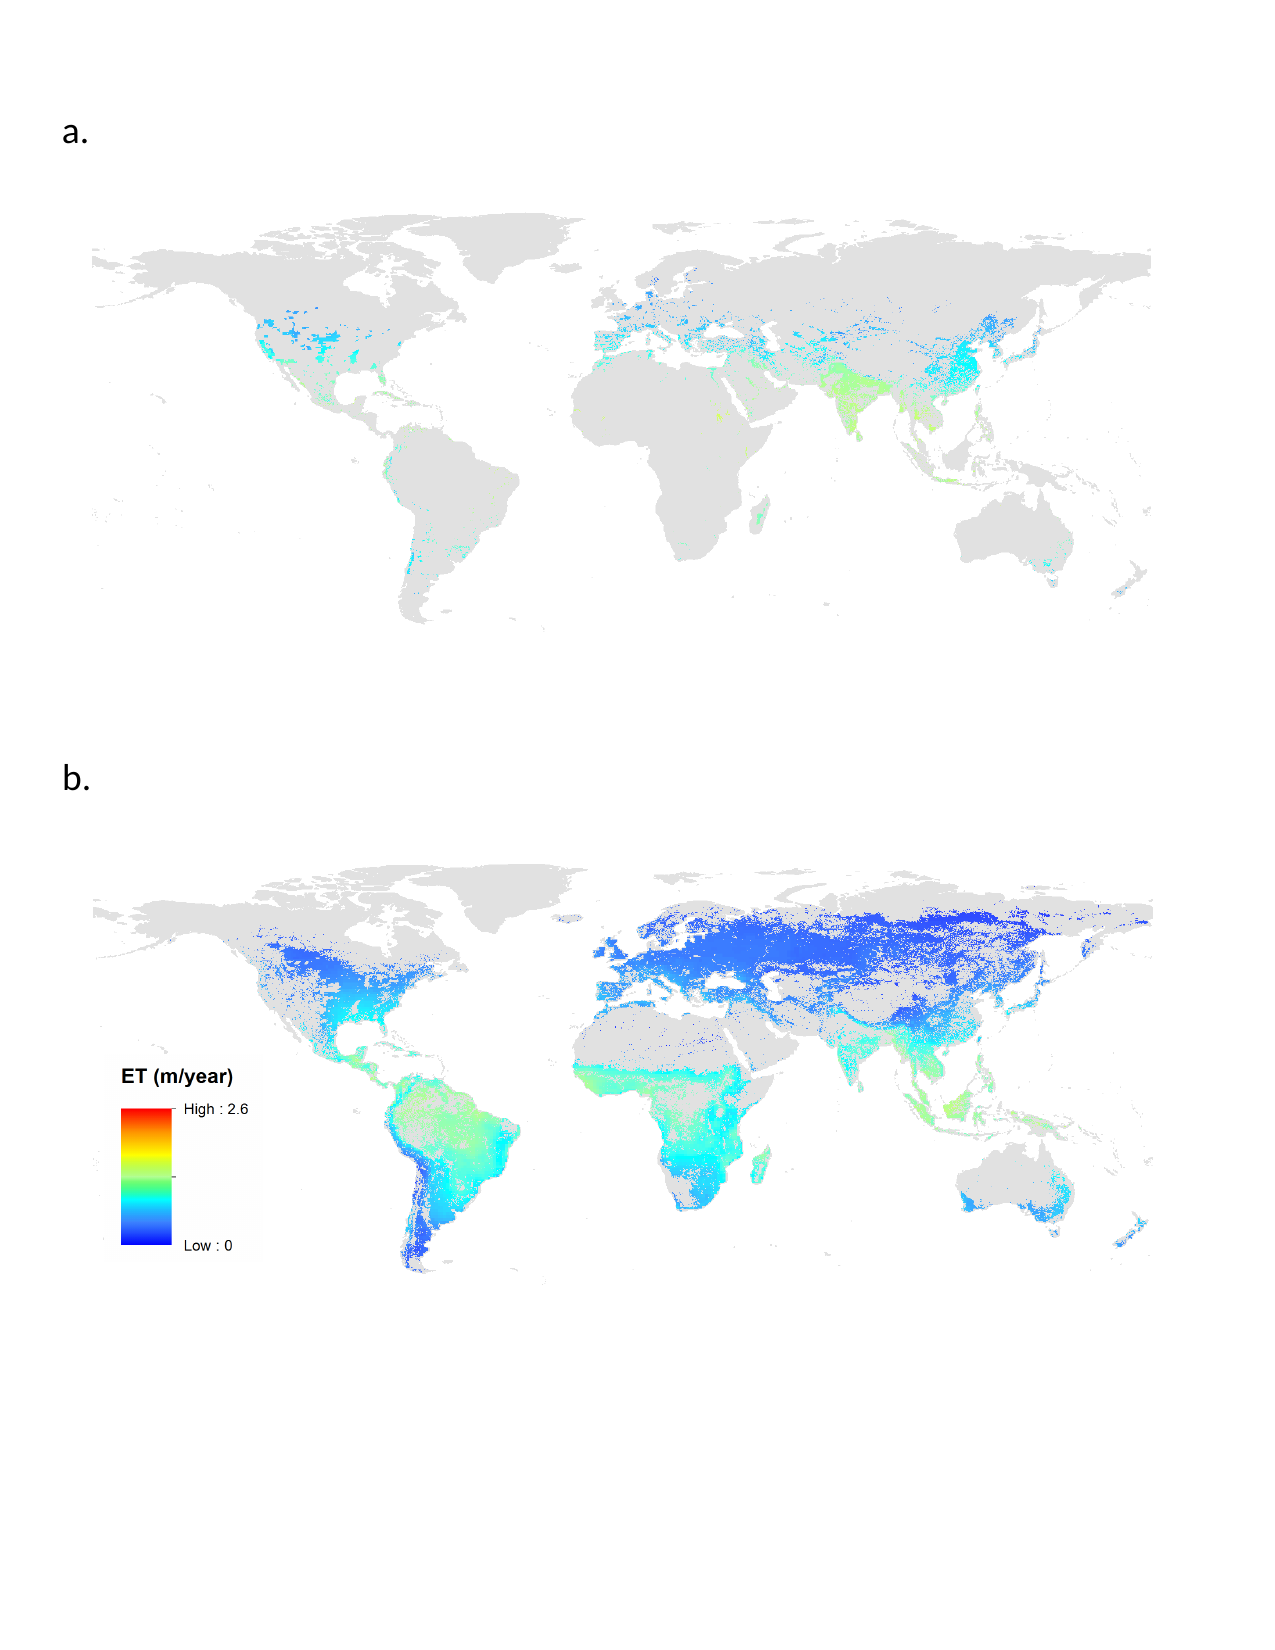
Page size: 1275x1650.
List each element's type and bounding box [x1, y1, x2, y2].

picture [46, 98, 1197, 1398]
